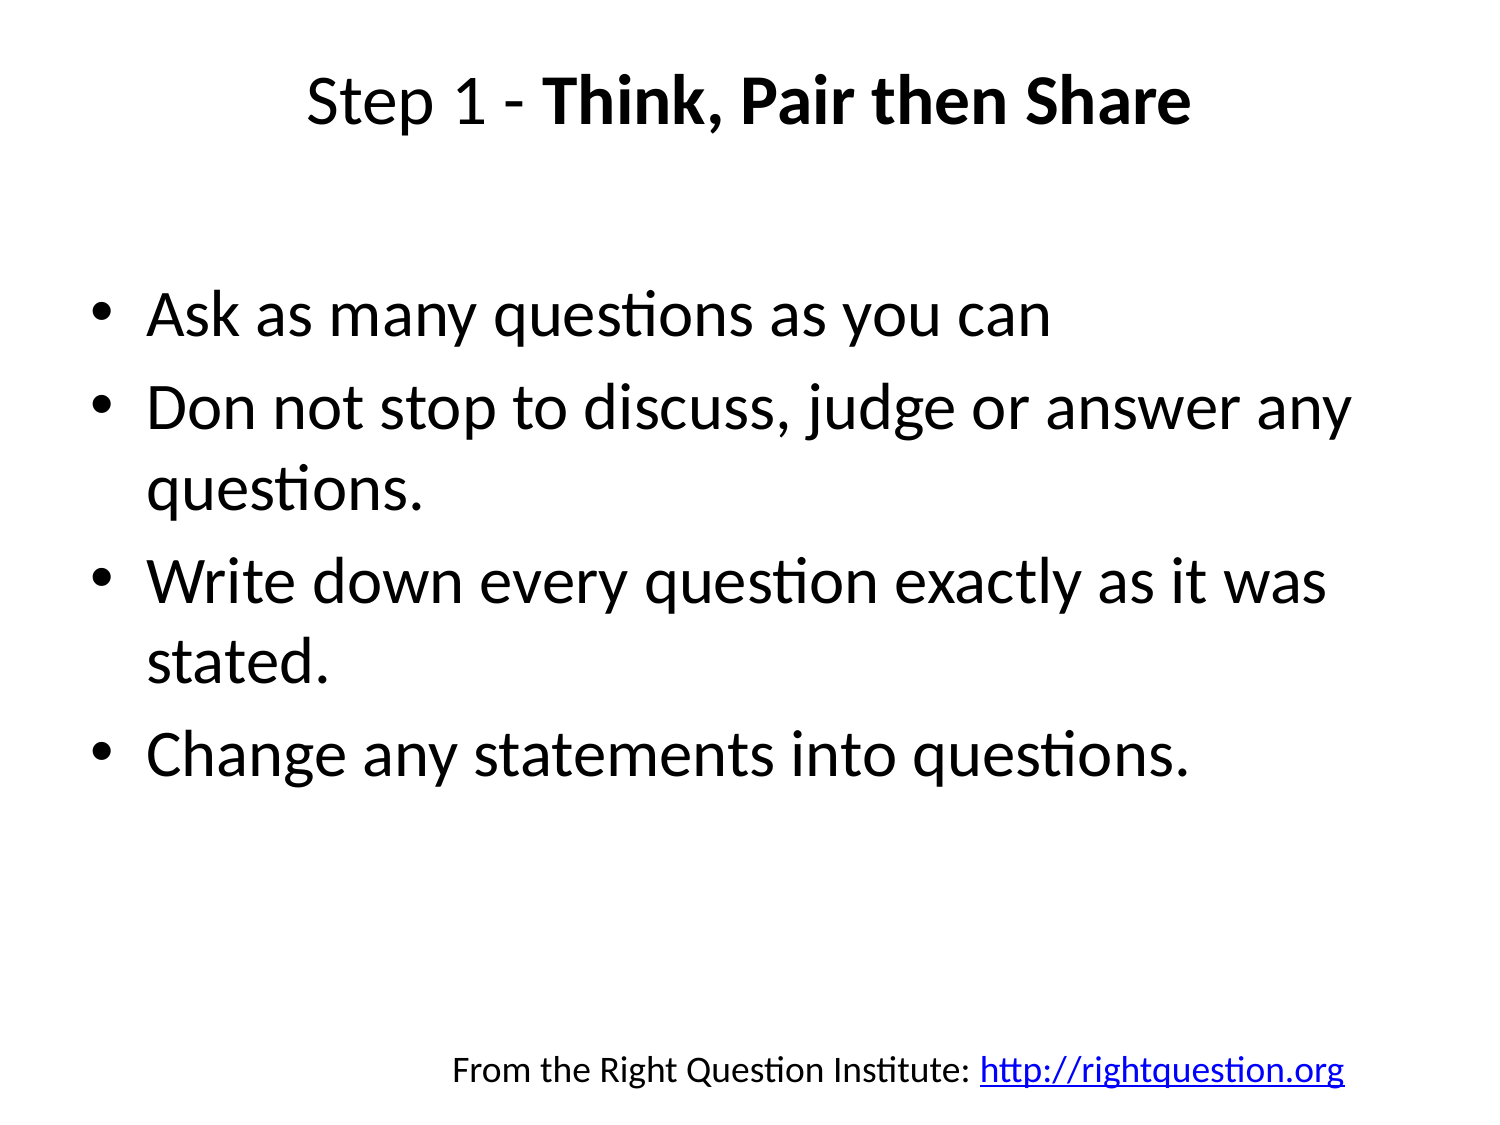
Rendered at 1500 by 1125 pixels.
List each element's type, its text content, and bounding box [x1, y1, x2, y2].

list Ask as many questions as you can Don not stop to discuss, judge or answer any questions. Write down every question exactly as it was stated. Change any statements into questions. [75, 262, 1425, 1005]
title Step 1 - Think, Pair then Share [75, 45, 1425, 233]
text_box From the Right Question Institute: http://rightquestion.org [437, 1037, 1438, 1125]
